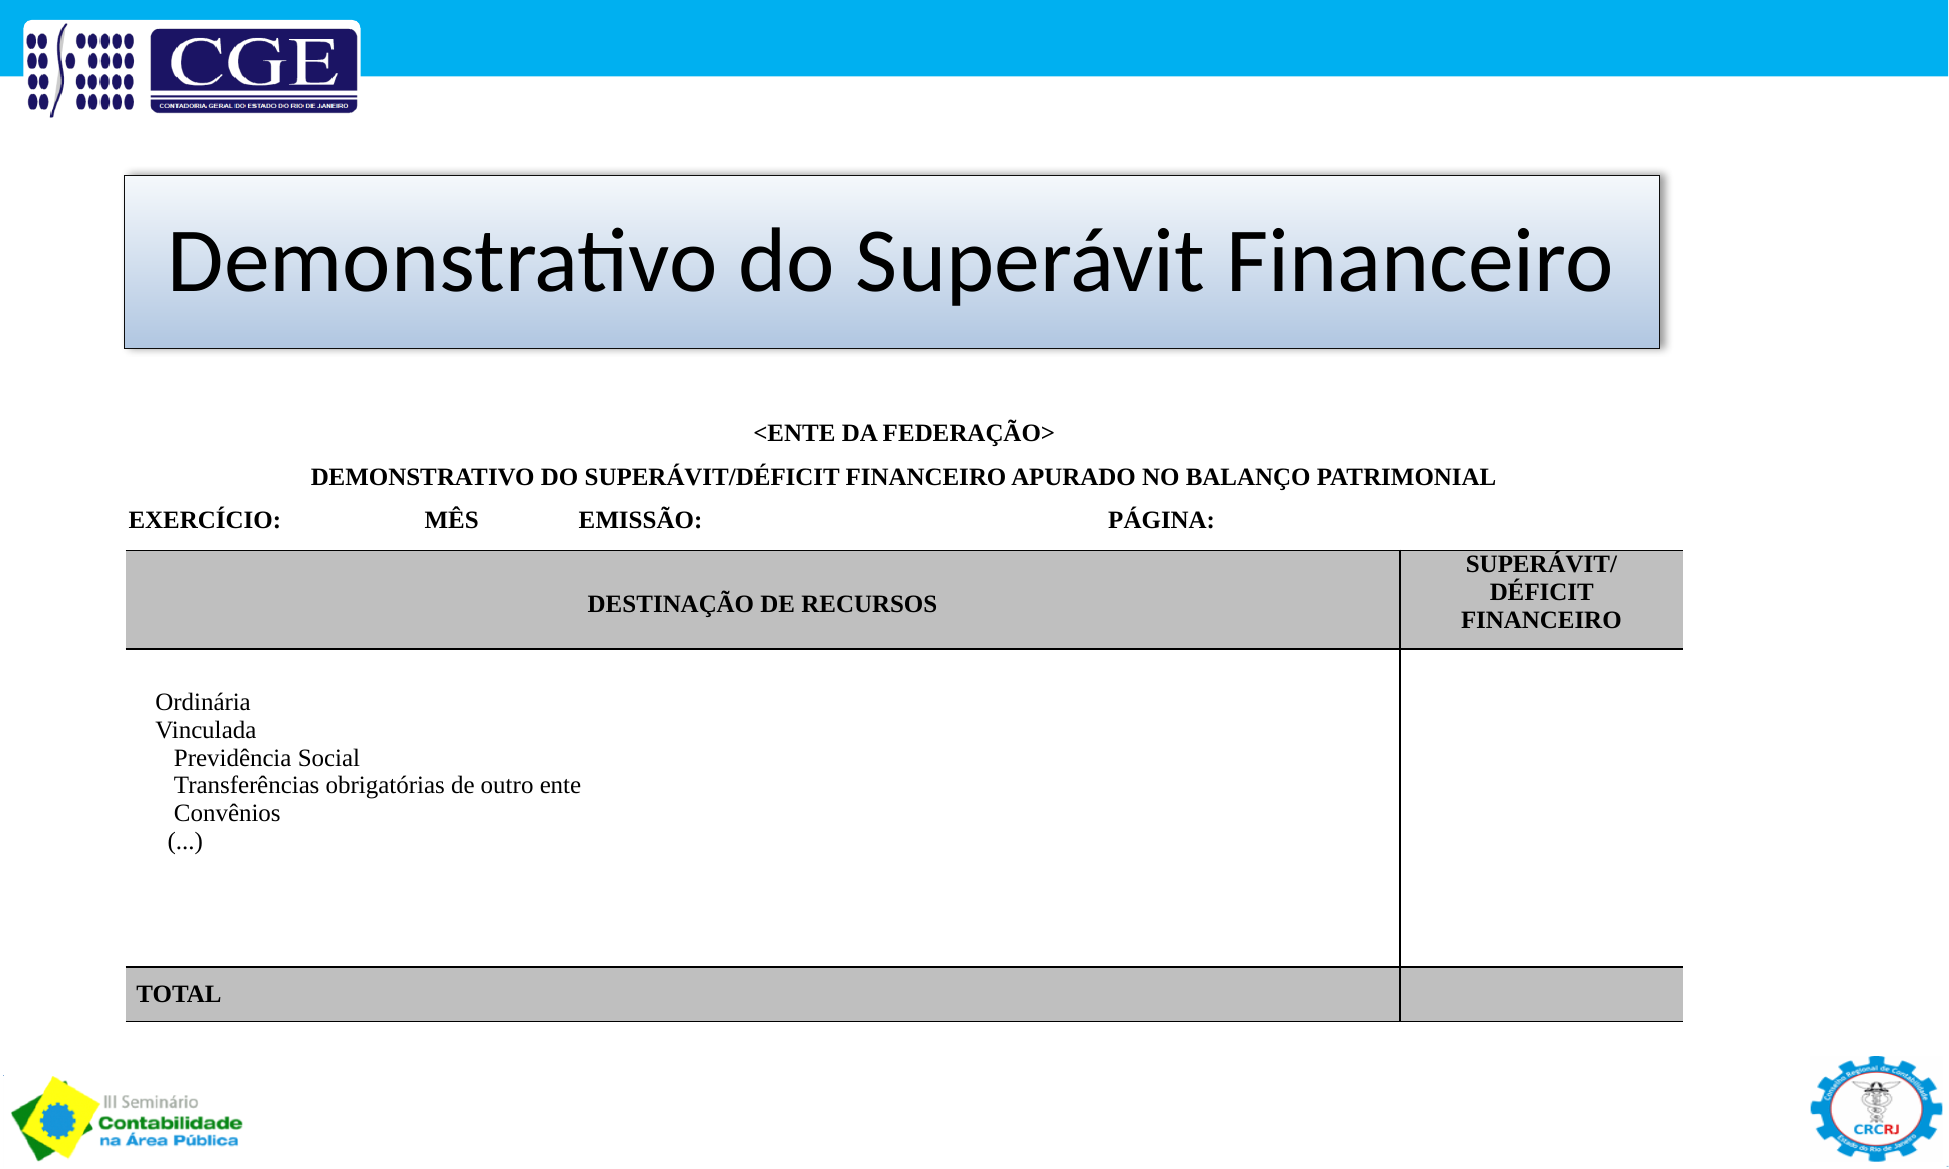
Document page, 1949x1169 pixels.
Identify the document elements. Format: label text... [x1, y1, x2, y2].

table_cell [1401, 650, 1683, 966]
table_cell SUPERÁVIT/ DÉFICIT FINANCEIRO [1401, 551, 1683, 648]
table_cell DESTINAÇÃO DE RECURSOS [126, 551, 1399, 648]
table_header <ENTE DA FEDERAÇÃO> [126, 419, 1683, 463]
table_cell EXERCÍCIO: MÊS EMISSÃO: PÁGINA: [126, 507, 1683, 550]
picture [23, 20, 361, 118]
picture [3, 1075, 254, 1168]
table_cell DEMONSTRATIVO DO SUPERÁVIT/DÉFICIT FINANCEIRO APURADO NO BALANÇO PATRIMONIAL [126, 463, 1683, 507]
text_box Demonstrativo do Superávit Financeiro [124, 175, 1660, 349]
table_cell [1401, 968, 1683, 1021]
table_cell Ordinária Vinculada Previdência Social Transferências obrigatórias de outro ente Convênios (...) [126, 650, 1399, 966]
picture [1803, 1056, 1949, 1167]
table_cell TOTAL [126, 968, 1399, 1021]
